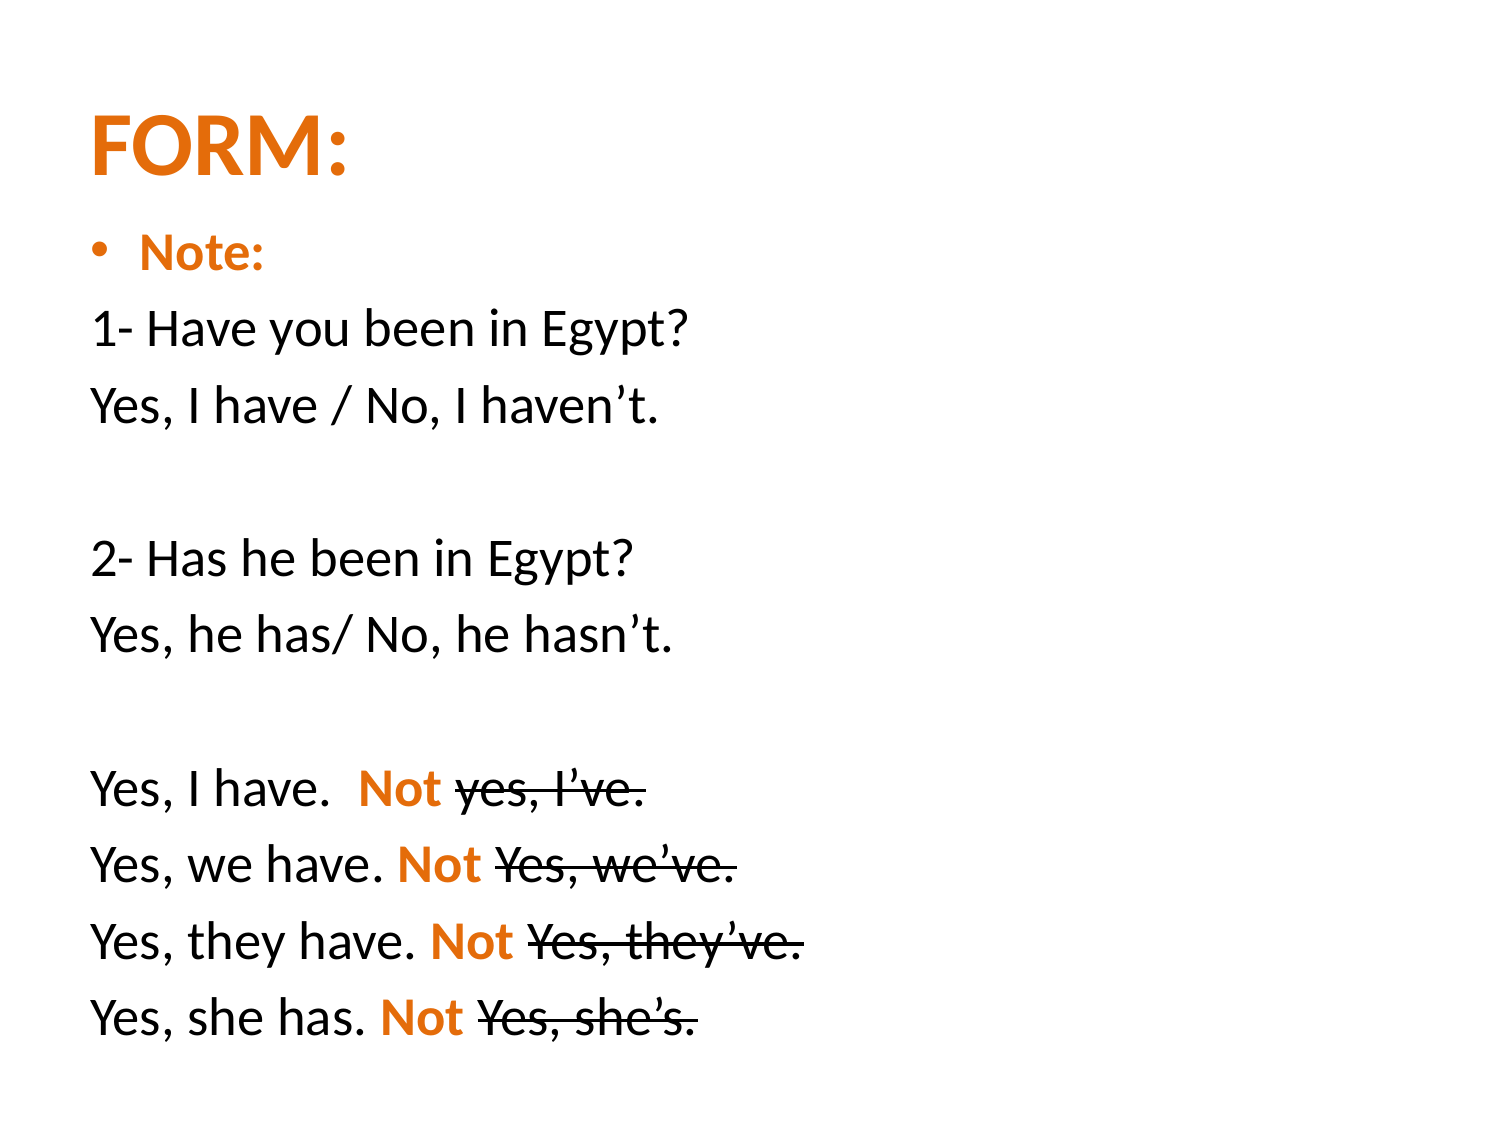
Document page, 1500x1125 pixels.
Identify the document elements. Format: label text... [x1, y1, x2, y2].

title FORM: [75, 45, 1425, 208]
list Note: 1- Have you been in Egypt? Yes, I have / No, I haven’t. 2- Has he been in Egypt? Yes, he has/ No, he hasn’t. Yes, I have. Not yes, I’ve. Yes, we have. Not Yes, we’ve. Yes, they have. Not Yes, they’ve. Yes, she has. Not Yes, she’s. [75, 208, 1436, 1059]
